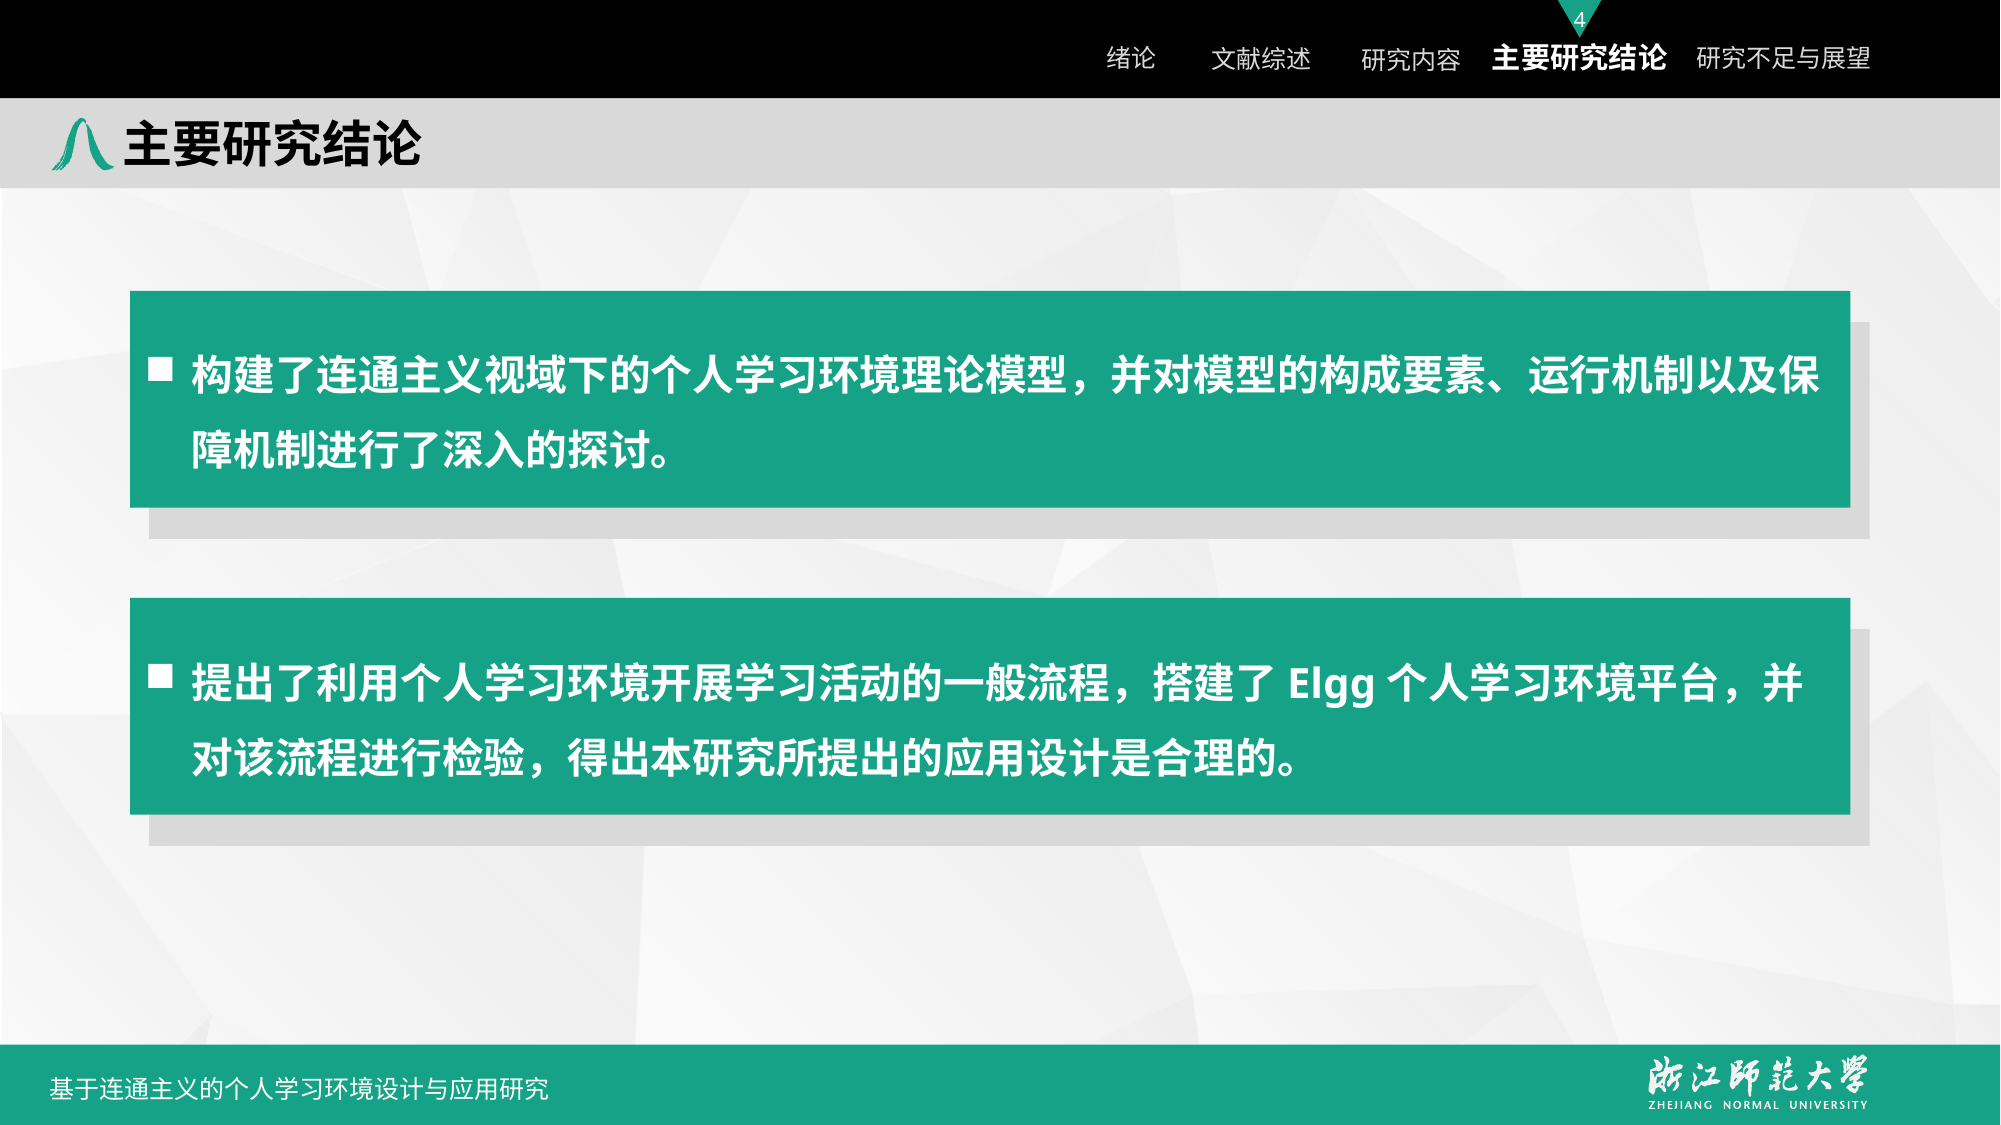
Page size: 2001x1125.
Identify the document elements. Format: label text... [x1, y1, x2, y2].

picture [0, 0, 2001, 1125]
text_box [129, 290, 1870, 539]
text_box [129, 597, 1870, 846]
list 主要研究结论 [107, 111, 746, 183]
